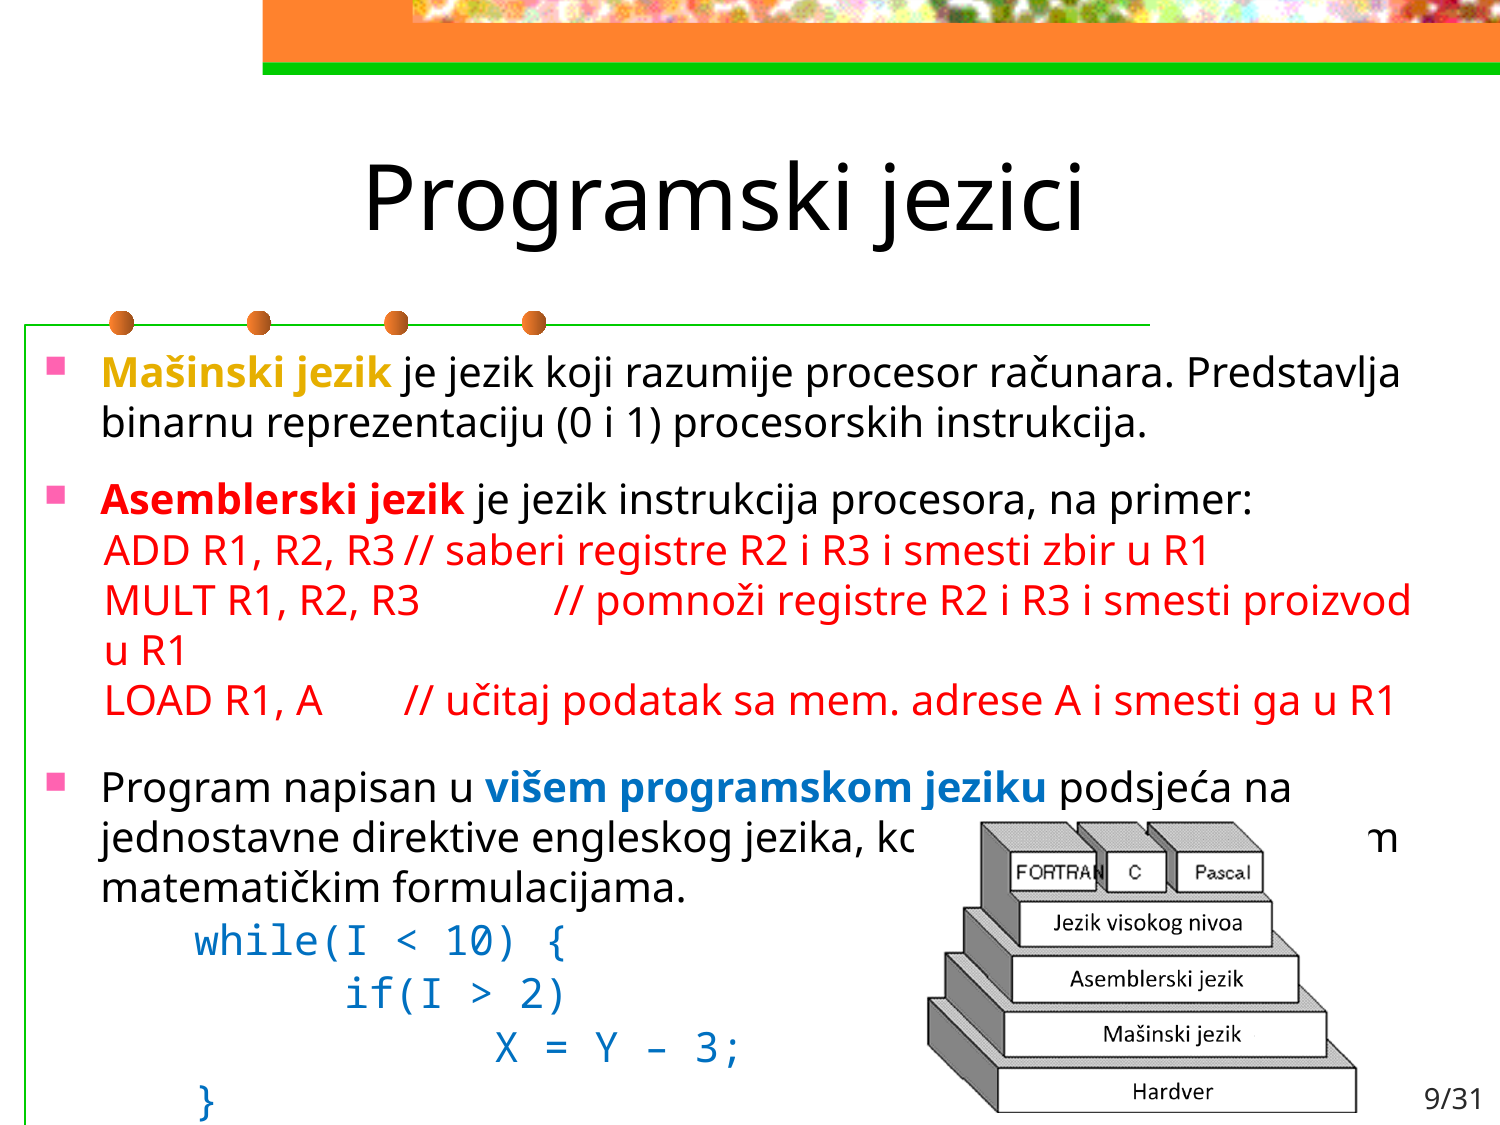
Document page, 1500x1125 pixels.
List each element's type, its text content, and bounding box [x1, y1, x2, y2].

text_box 9/31 [1374, 1072, 1500, 1123]
picture [913, 810, 1369, 1113]
picture [412, 0, 1500, 23]
text_box Mašinski jezik je jezik koji razumije procesor računara. Predstavlja binarnu reprezentaciju (0 i 1) procesorskih instrukcija. Asemblerski jezik je jezik instrukcija procesora, na primer: ADD R1, R2, R3 // saberi registre R2 i R3 i smesti zbir u R1 MULT R1, R2, R3 // pomnoži registre R2 i R3 i smesti proizvod u R1 LOAD R1, A // učitaj podatak sa mem. adrese A i smesti ga u R1 Program napisan u višem programskom jeziku podsjeća na jednostavne direktive engleskog jezika, kombinovane sa preciznim matematičkim formulacijama. while(I < 10) { if(I > 2) X = Y – 3; } [29, 337, 1459, 1071]
title Programski jezici [87, 99, 1363, 288]
